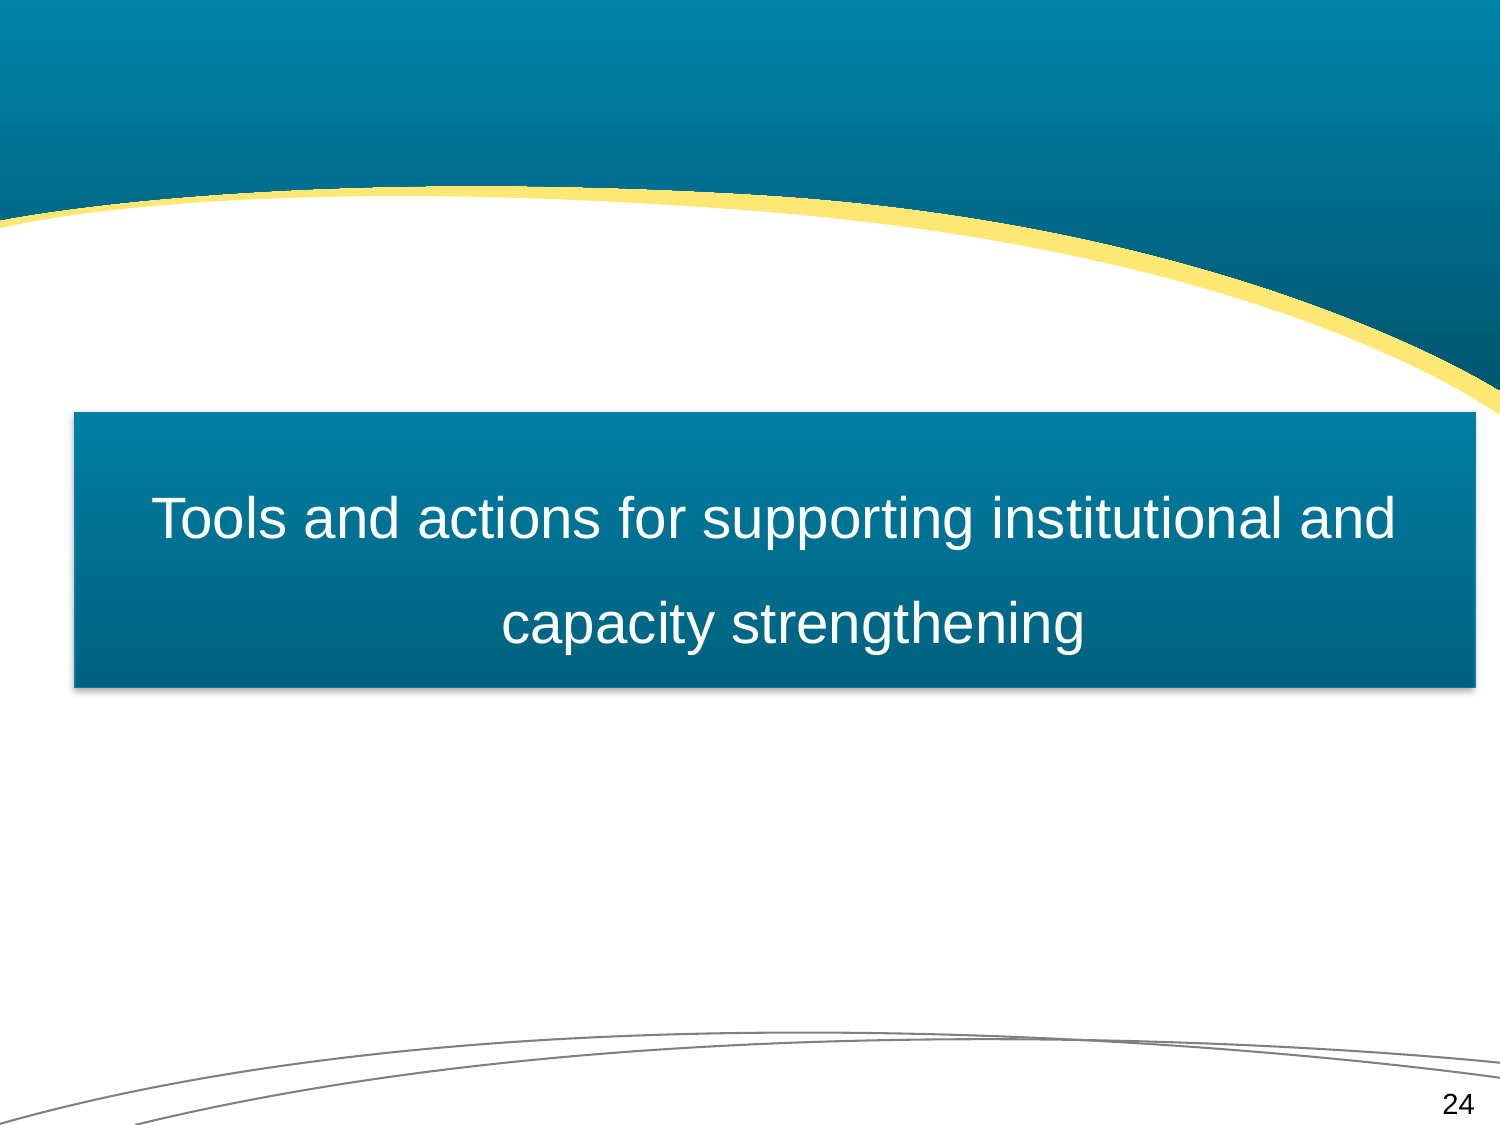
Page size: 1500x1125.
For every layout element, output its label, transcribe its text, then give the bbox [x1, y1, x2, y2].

list Tools and actions for supporting institutional and capacity strengthening [74, 412, 1476, 688]
slide_number 24 [1124, 1084, 1476, 1113]
